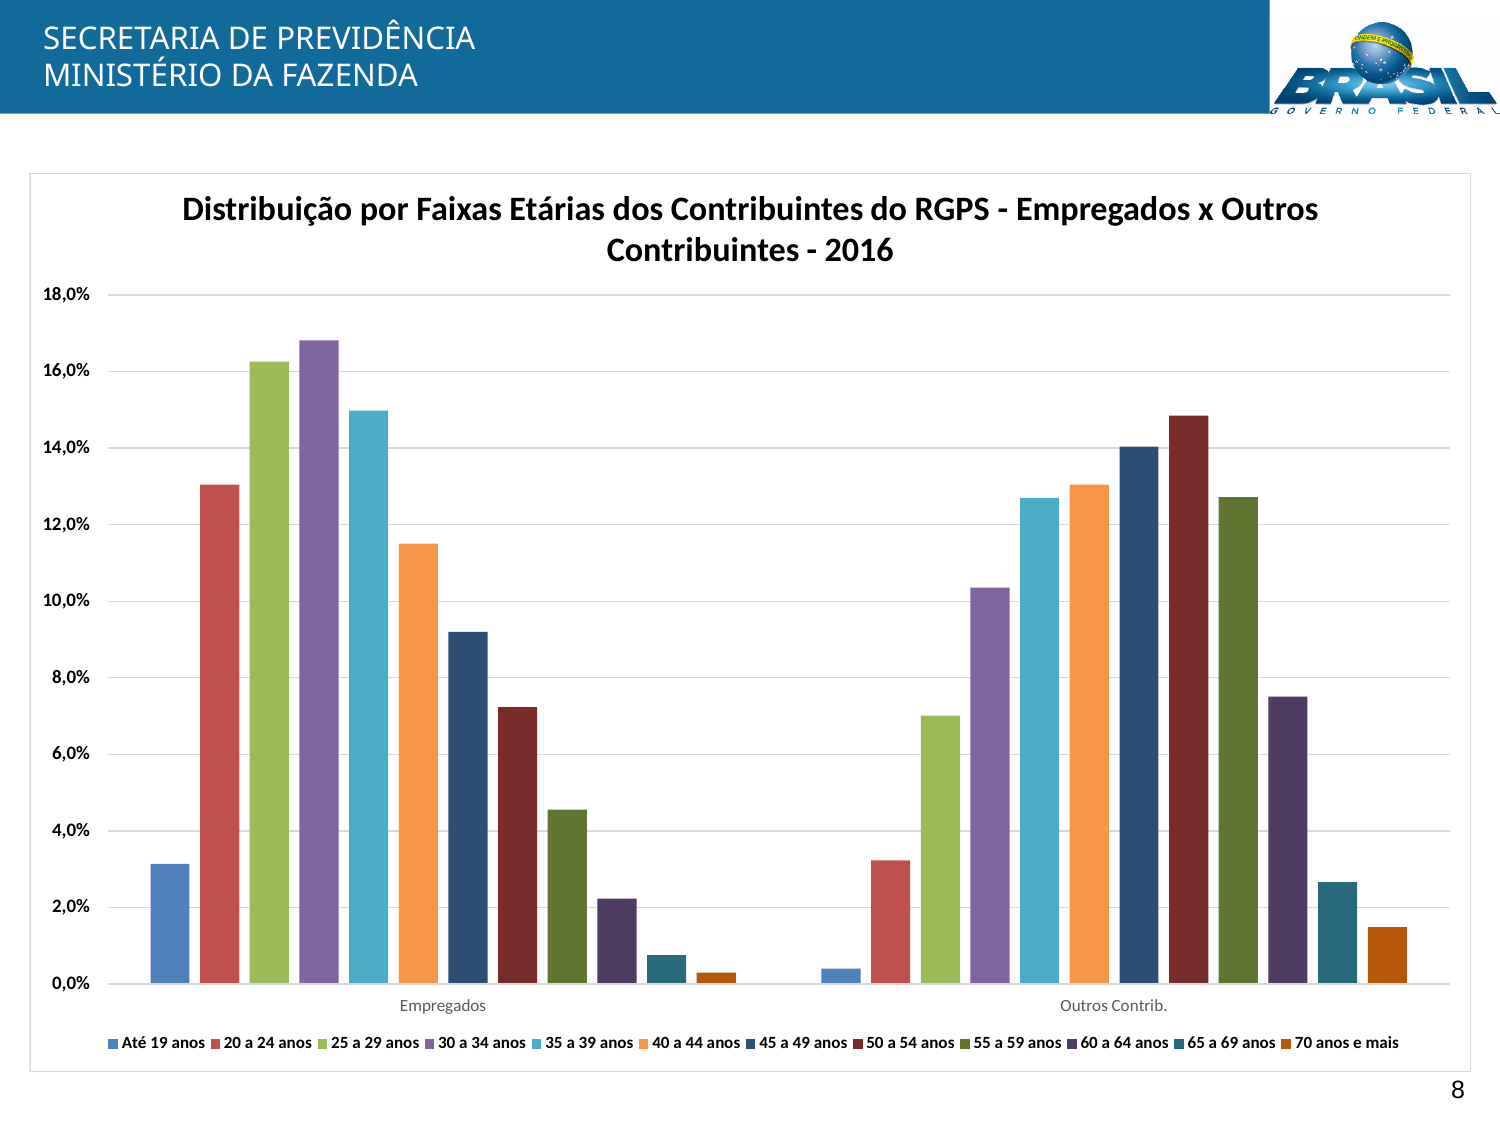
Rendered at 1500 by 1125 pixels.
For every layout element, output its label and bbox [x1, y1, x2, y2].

picture [29, 172, 1472, 1073]
picture [1270, 22, 1500, 114]
